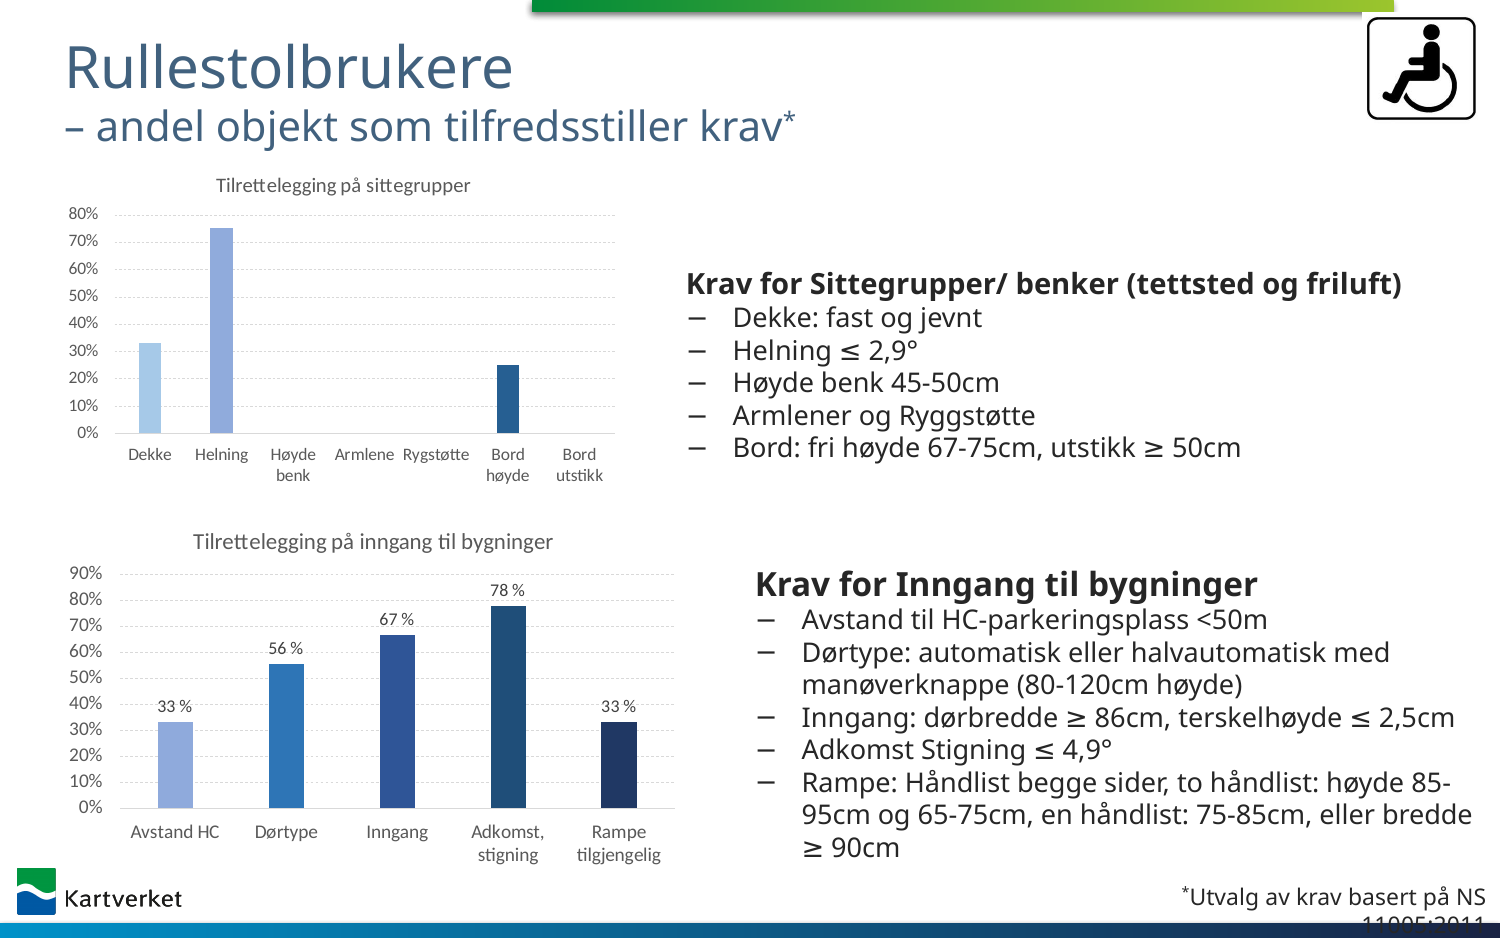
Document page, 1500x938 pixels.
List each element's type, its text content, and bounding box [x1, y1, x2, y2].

text_box Krav for Inngang til bygninger Avstand til HC-parkeringsplass <50m Dørtype: automatisk eller halvautomatisk med manøverknappe (80-120cm høyde) Inngang: dørbredde ≥ 86cm, terskelhøyde ≤ 2,5cm Adkomst Stigning ≤ 4,9° Rampe: Håndlist begge sider, to håndlist: høyde 85-95cm og 65-75cm, en håndlist: 75-85cm, eller bredde ≥ 90cm [740, 555, 1491, 870]
picture [62, 520, 685, 874]
picture [62, 166, 625, 492]
text_box Rullestolbrukere – andel objekt som tilfredsstiller krav* [49, 25, 1431, 158]
picture [1362, 12, 1481, 126]
text_box *Utvalg av krav basert på NS 11005:2011 [1068, 873, 1500, 938]
text_box Krav for Sittegrupper/ benker (tettsted og friluft) Dekke: fast og jevnt Helning ≤ 2,9° Høyde benk 45-50cm Armlener og Ryggstøtte Bord: fri høyde 67-75cm, utstikk ≥ 50cm [670, 258, 1418, 471]
